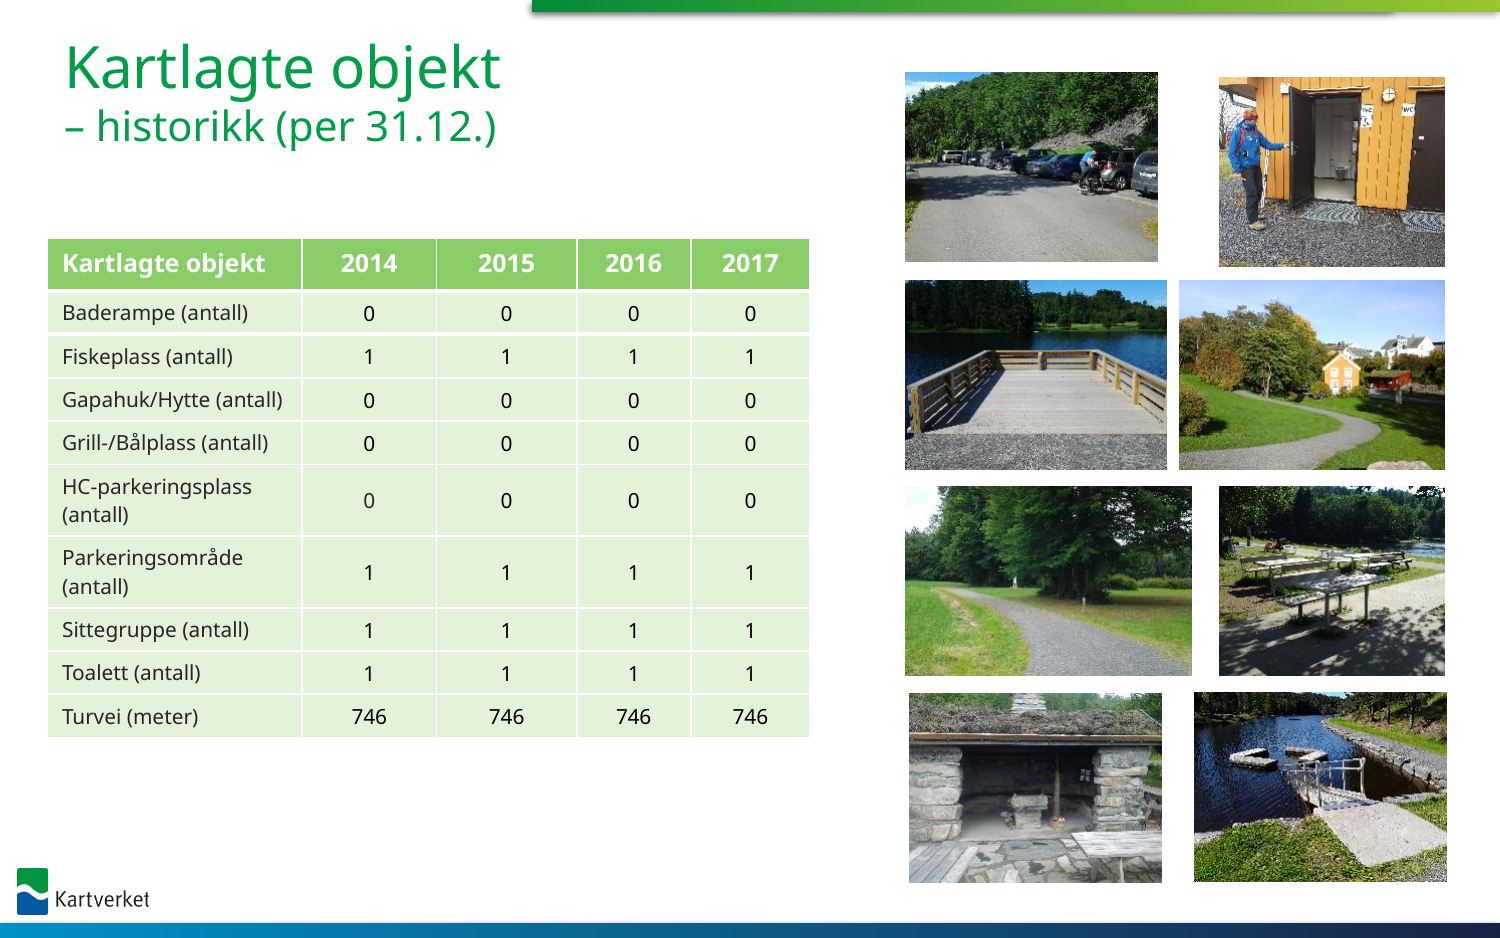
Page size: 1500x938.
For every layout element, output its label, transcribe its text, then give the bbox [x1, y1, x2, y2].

table_cell HC-parkeringsplass (antall) [48, 465, 301, 535]
table_cell 1 [578, 609, 690, 650]
table_cell 1 [303, 336, 436, 377]
table_cell Gapahuk/Hytte (antall) [48, 379, 301, 420]
table_cell 1 [437, 336, 576, 377]
table_cell 0 [437, 293, 576, 332]
table_cell 1 [303, 609, 436, 650]
table_cell 1 [578, 537, 690, 607]
table_cell 0 [578, 293, 690, 332]
table_cell 1 [692, 609, 809, 650]
table_cell 0 [692, 422, 809, 464]
table_header 2014 [303, 239, 436, 289]
table_cell 0 [692, 465, 809, 535]
table_header 2016 [578, 239, 690, 289]
table_cell Grill-/Bålplass (antall) [48, 422, 301, 464]
picture [1219, 486, 1445, 676]
table_cell 1 [692, 652, 809, 693]
table_cell 1 [303, 537, 436, 607]
table_cell 0 [578, 465, 690, 535]
table_cell 1 [303, 652, 436, 693]
table_cell 746 [578, 695, 690, 737]
table_cell Toalett (antall) [48, 652, 301, 693]
table_cell 0 [303, 465, 436, 535]
table_cell 1 [578, 336, 690, 377]
picture [905, 72, 1158, 262]
table_cell 0 [578, 379, 690, 420]
picture [905, 486, 1193, 676]
table_cell Fiskeplass (antall) [48, 336, 301, 377]
table_cell 746 [303, 695, 436, 737]
table_cell 1 [437, 609, 576, 650]
table_cell 746 [437, 695, 576, 737]
table_cell Baderampe (antall) [48, 293, 301, 332]
table_cell Parkeringsområde (antall) [48, 537, 301, 607]
table_cell Turvei (meter) [48, 695, 301, 737]
table_header Kartlagte objekt [48, 239, 301, 289]
table_cell 1 [692, 336, 809, 377]
table_cell 0 [578, 422, 690, 464]
table_cell 0 [303, 293, 436, 332]
picture [1194, 692, 1448, 882]
table_cell 0 [303, 379, 436, 420]
picture [909, 693, 1163, 884]
table_cell 1 [692, 537, 809, 607]
table_cell 1 [437, 537, 576, 607]
table_cell 0 [692, 293, 809, 332]
picture [905, 280, 1167, 470]
table_cell 0 [303, 422, 436, 464]
table_cell 746 [692, 695, 809, 737]
table_cell 1 [437, 652, 576, 693]
table_cell 1 [578, 652, 690, 693]
table_cell Sittegruppe (antall) [48, 609, 301, 650]
picture [1179, 280, 1445, 470]
table_cell 0 [437, 465, 576, 535]
table_cell 0 [692, 379, 809, 420]
picture [1219, 77, 1445, 267]
table_cell 0 [437, 422, 576, 464]
table_header 2017 [692, 239, 809, 289]
table_cell 0 [437, 379, 576, 420]
table_header 2015 [437, 239, 576, 289]
text_box Kartlagte objekt – historikk (per 31.12.) [49, 14, 1431, 158]
